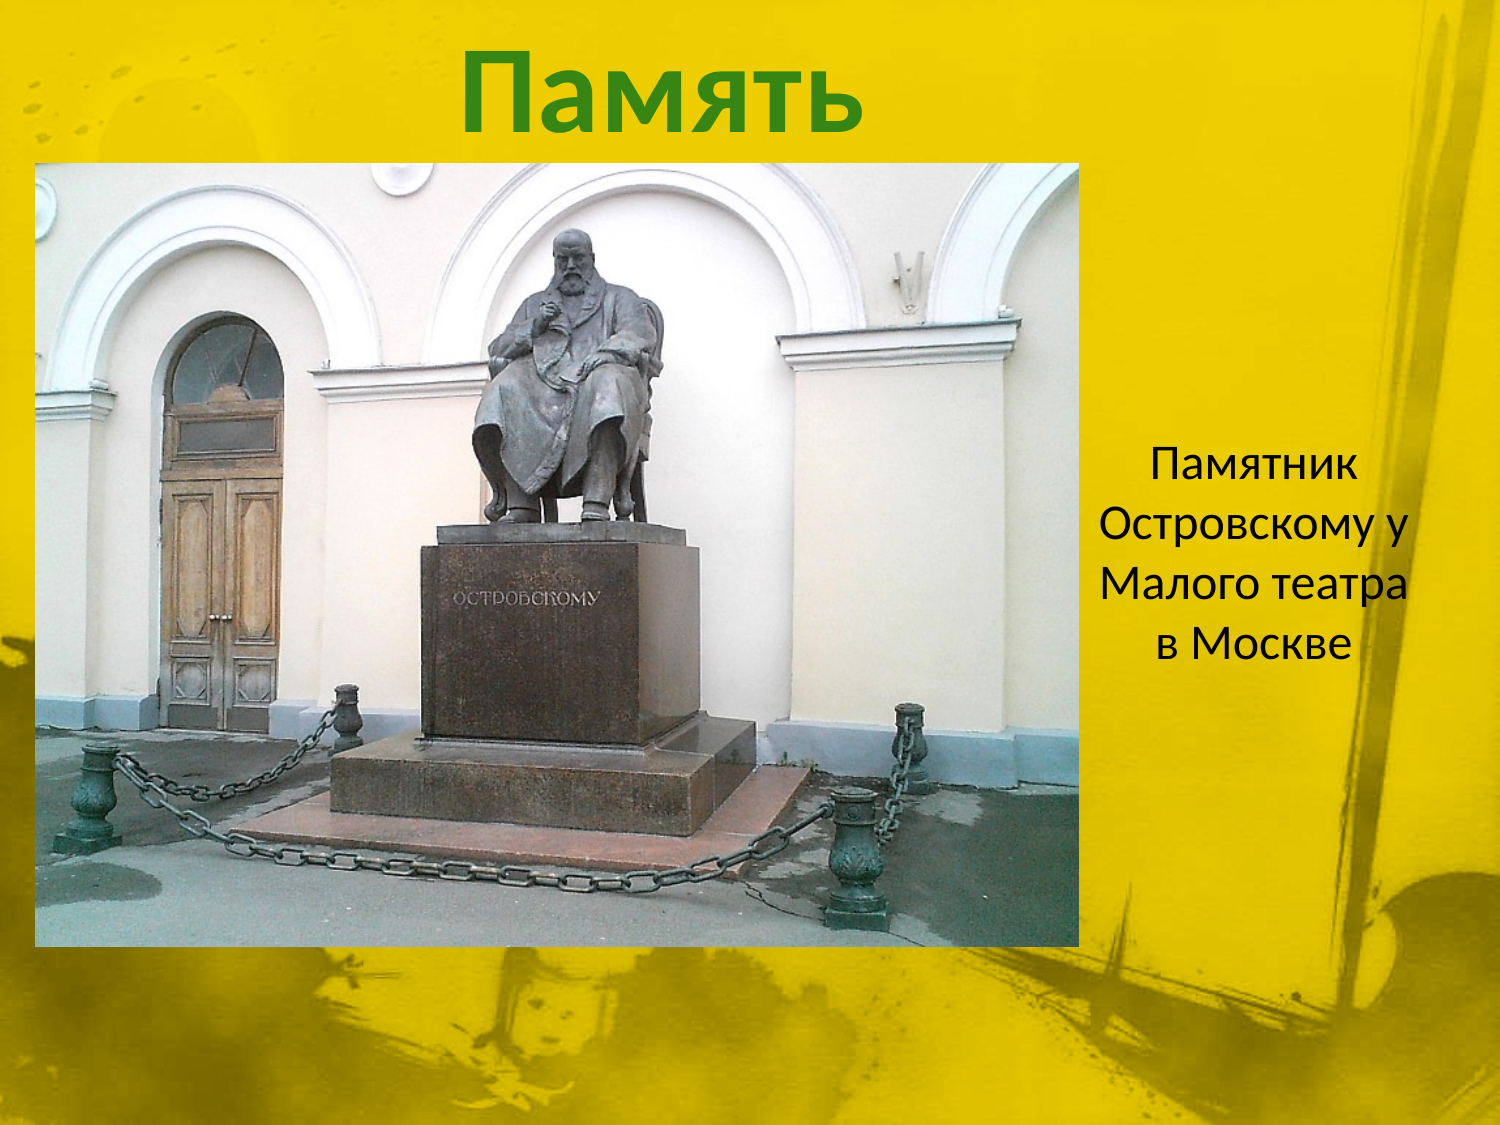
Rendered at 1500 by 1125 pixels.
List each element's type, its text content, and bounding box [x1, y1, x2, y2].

text_box Память [398, 0, 926, 156]
picture [34, 163, 1079, 947]
text_box Памятник Островскому у Малого театра в Москве [1085, 421, 1430, 677]
